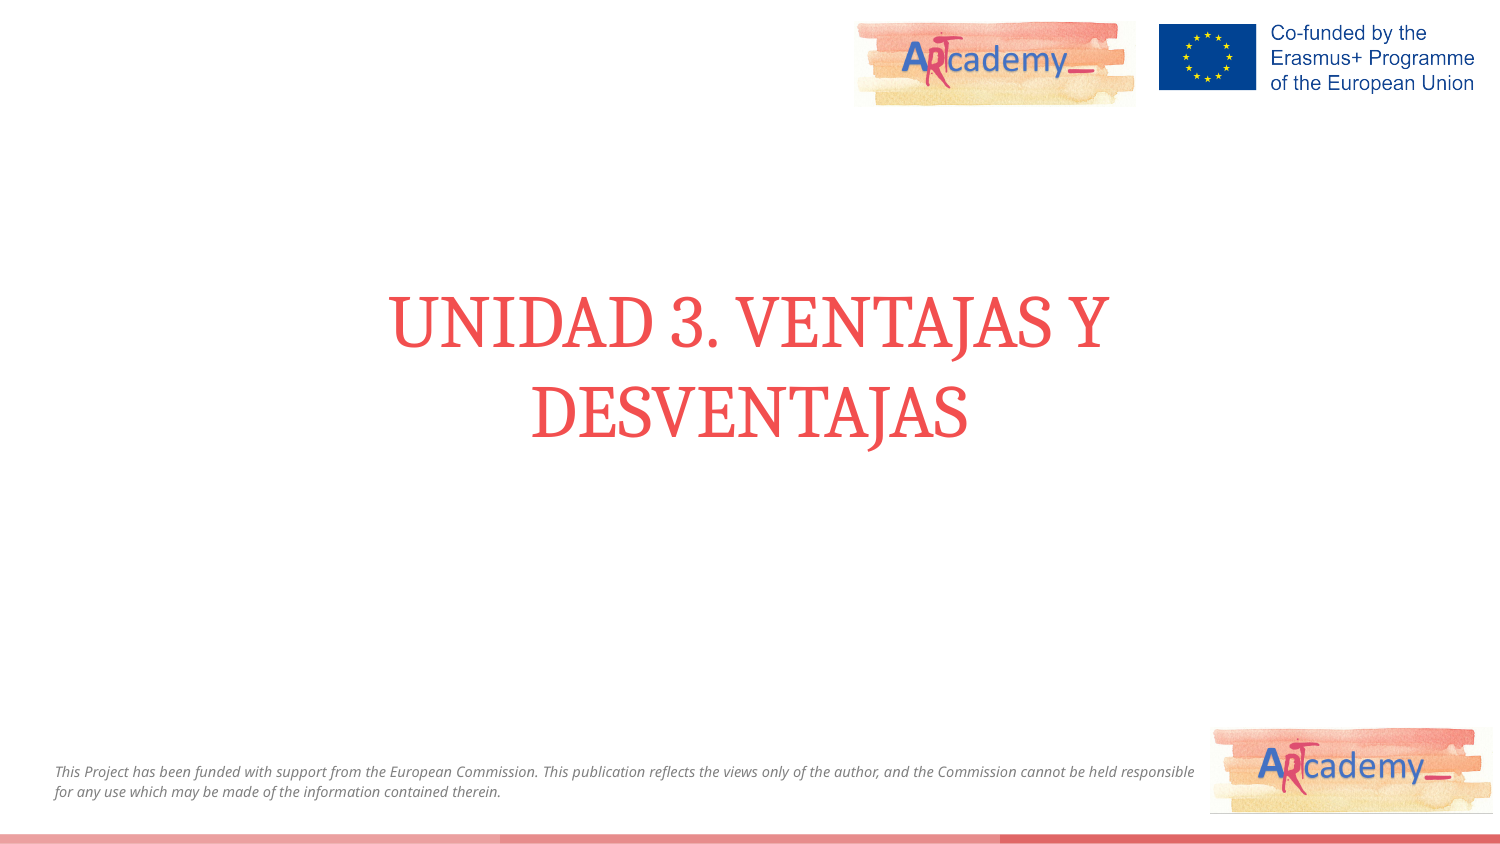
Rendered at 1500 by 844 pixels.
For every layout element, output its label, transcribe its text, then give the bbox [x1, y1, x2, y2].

picture [1210, 709, 1493, 844]
title UNIDAD 3. VENTAJAS Y DESVENTAJAS [164, 259, 1336, 468]
text_box This Project has been funded with support from the European Commission. This publication reflects the views only of the author, and the Commission cannot be held responsible for any use which may be made of the information contained therein. [39, 754, 1205, 799]
picture [854, 2, 1137, 138]
picture [1158, 24, 1474, 94]
